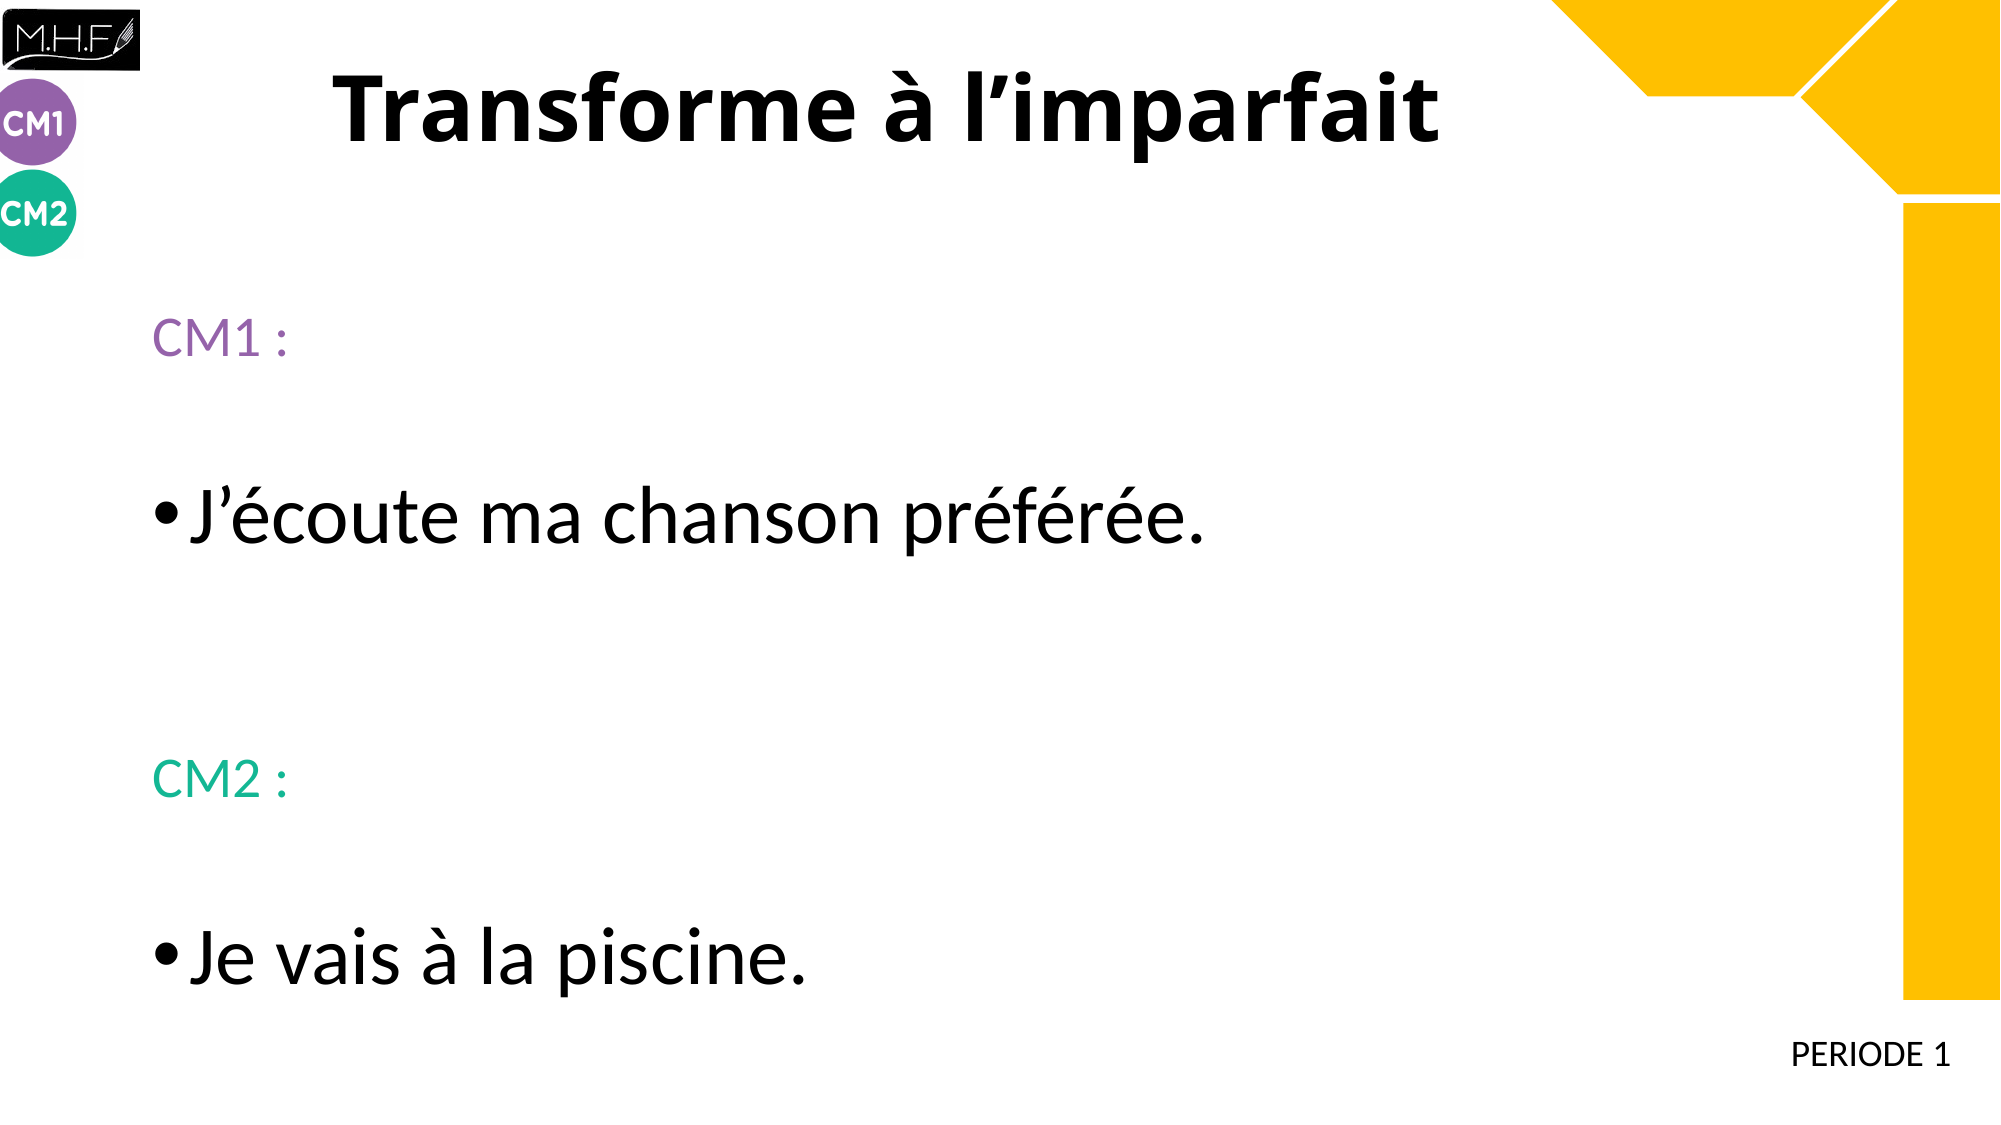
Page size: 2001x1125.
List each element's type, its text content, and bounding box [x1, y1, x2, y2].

list CM1 : J’écoute ma chanson préférée. CM2 : Je vais à la piscine. [137, 299, 1863, 1014]
picture [0, 7, 140, 259]
title Transforme à l’imparfait [316, 3, 1863, 221]
text_box [1799, 0, 2000, 196]
text_box PERIODE 1 [1362, 1021, 1967, 1082]
text_box [1549, 0, 1892, 98]
text_box [1902, 202, 2000, 1001]
